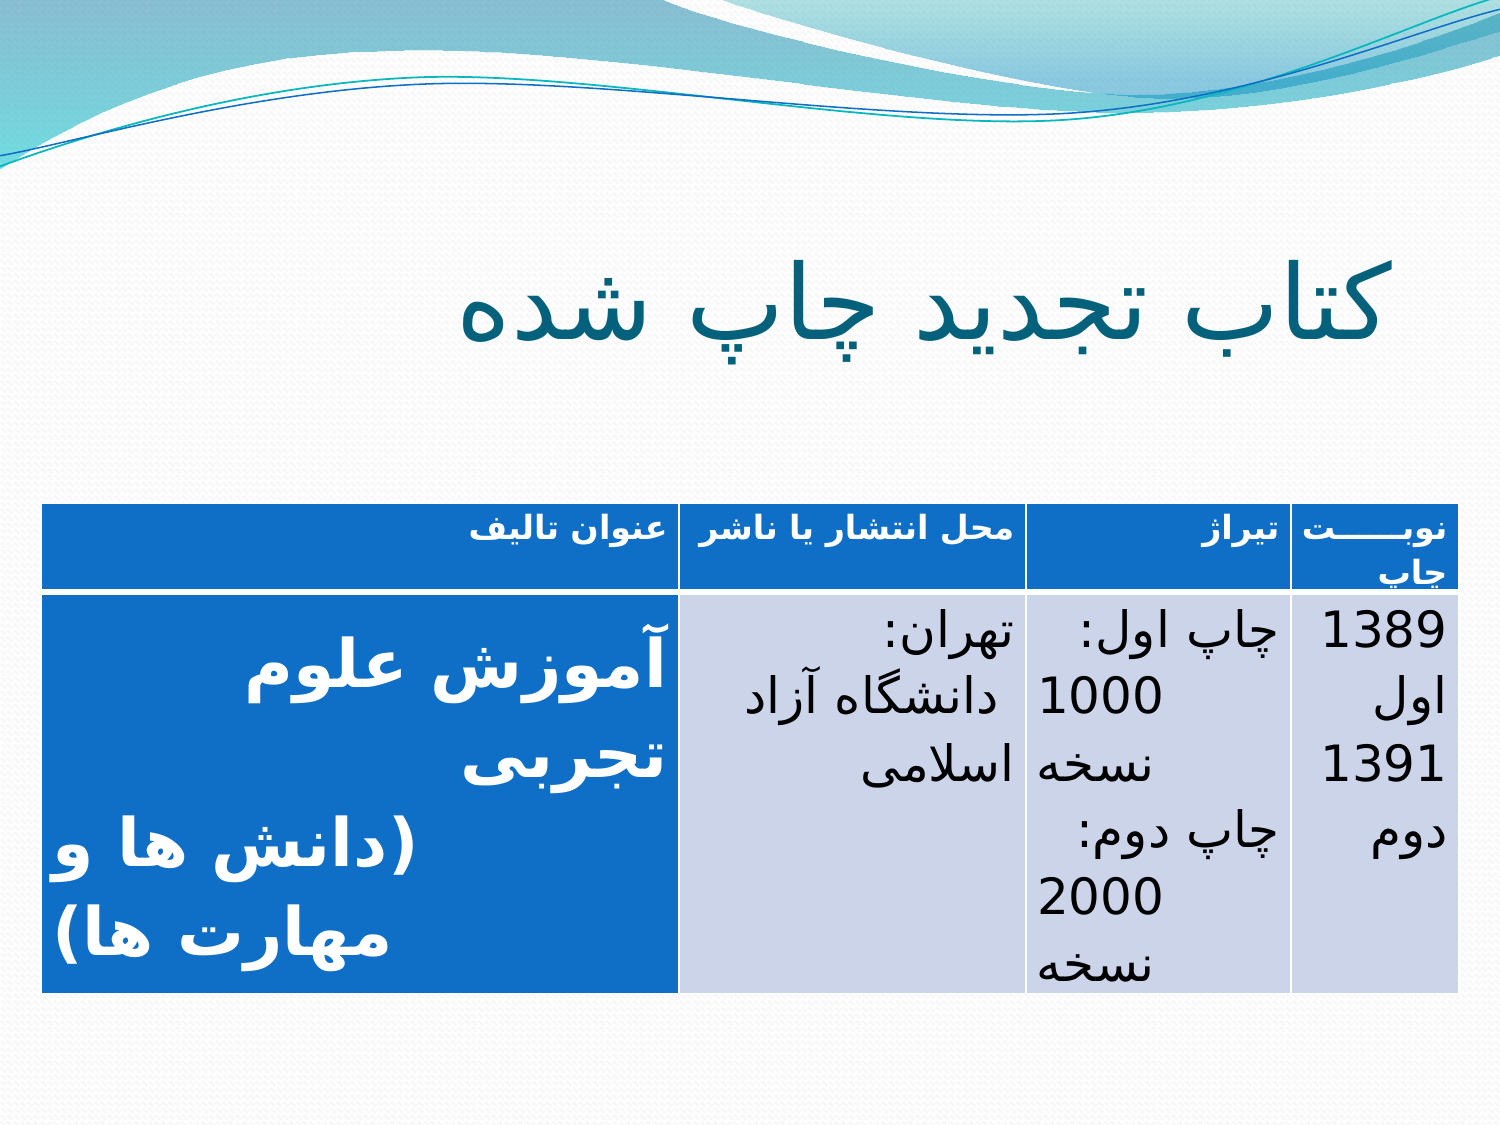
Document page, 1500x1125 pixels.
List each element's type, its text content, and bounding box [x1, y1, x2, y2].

table_header نوبت چاپ [1292, 504, 1458, 589]
table_header تیراژ [1027, 504, 1290, 589]
table_cell تهران: دانشگاه آزاد اسلامی [680, 595, 1025, 993]
title کتاب تجدید چاپ شده [76, 172, 1427, 361]
table_cell چاپ اول: 1000 نسخه چاپ دوم: 2000 نسخه [1027, 595, 1290, 993]
table_header محل انتشار یا ناشر [680, 504, 1025, 589]
table_cell آموزش علوم تجربی (دانش ها و مهارت ها) [42, 595, 678, 993]
table_cell 1389 اول 1391 دوم [1292, 595, 1458, 993]
table_header عنوان تالیف [42, 504, 678, 589]
